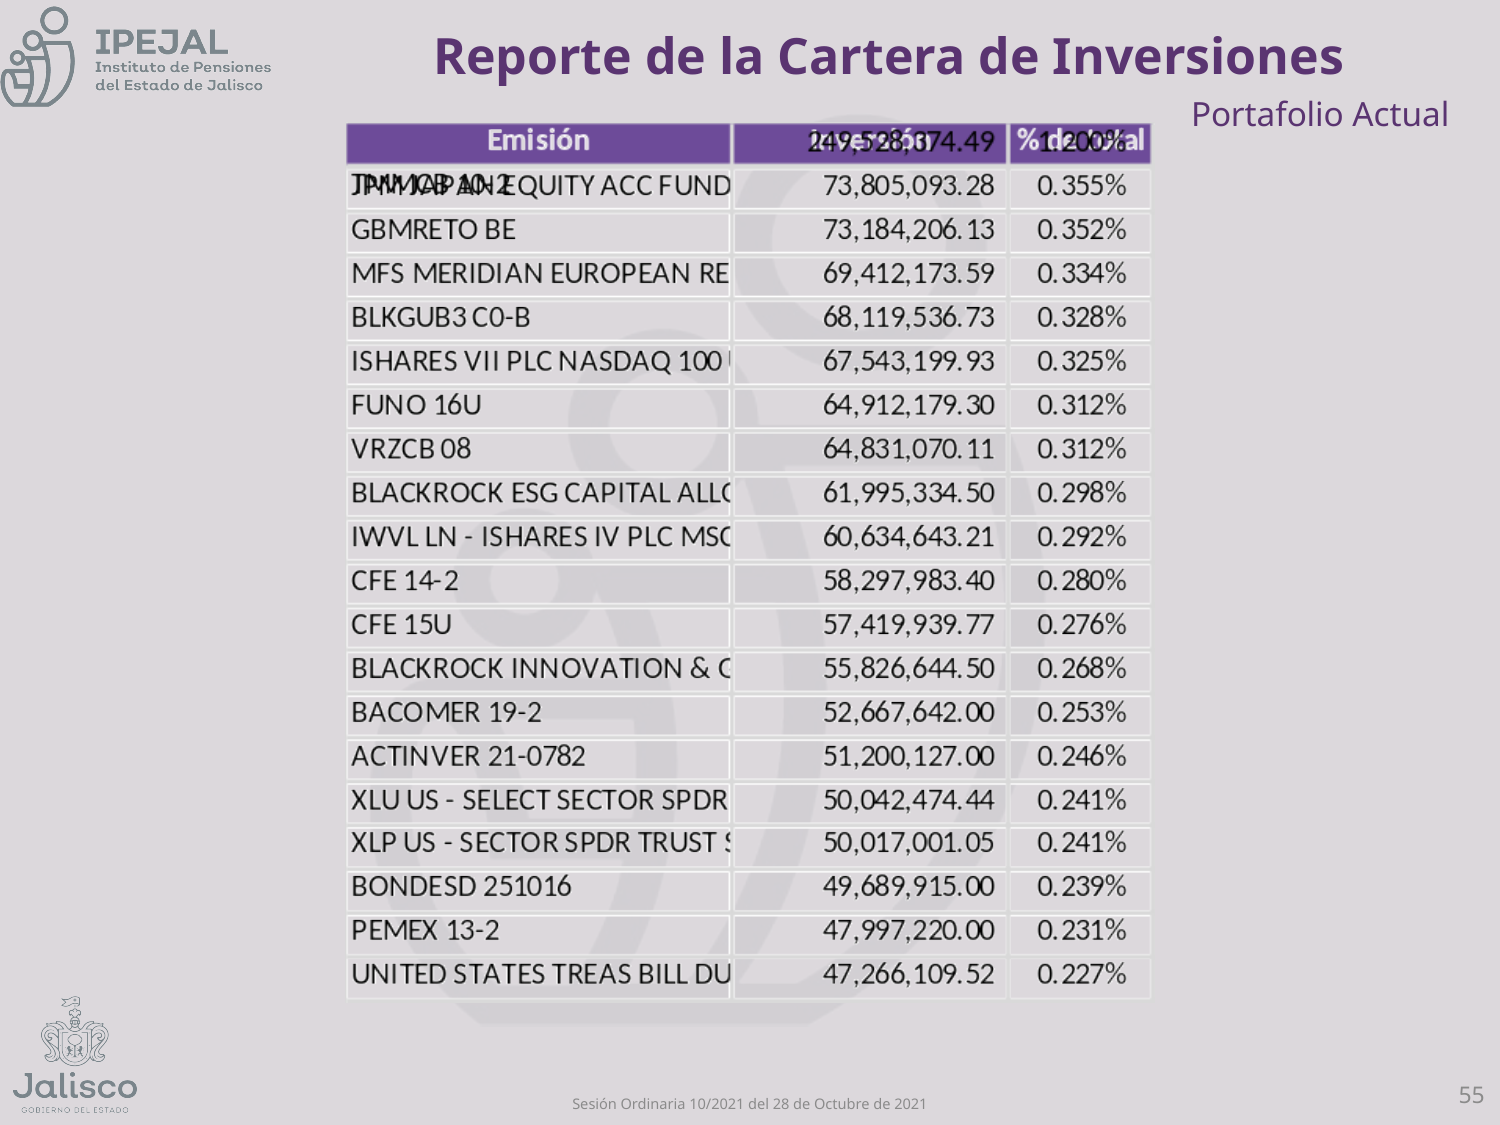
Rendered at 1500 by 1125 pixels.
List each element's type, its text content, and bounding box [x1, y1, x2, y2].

text_box Portafolio Actual [1176, 86, 1465, 141]
slide_number 55 [1411, 1066, 1500, 1125]
picture [0, 988, 166, 1125]
text_box Reporte de la Cartera de Inversiones [277, 23, 1500, 149]
picture [0, 6, 271, 107]
footer Sesión Ordinaria 10/2021 del 28 de Octubre de 2021 [472, 1074, 1028, 1125]
picture [344, 121, 1156, 1004]
